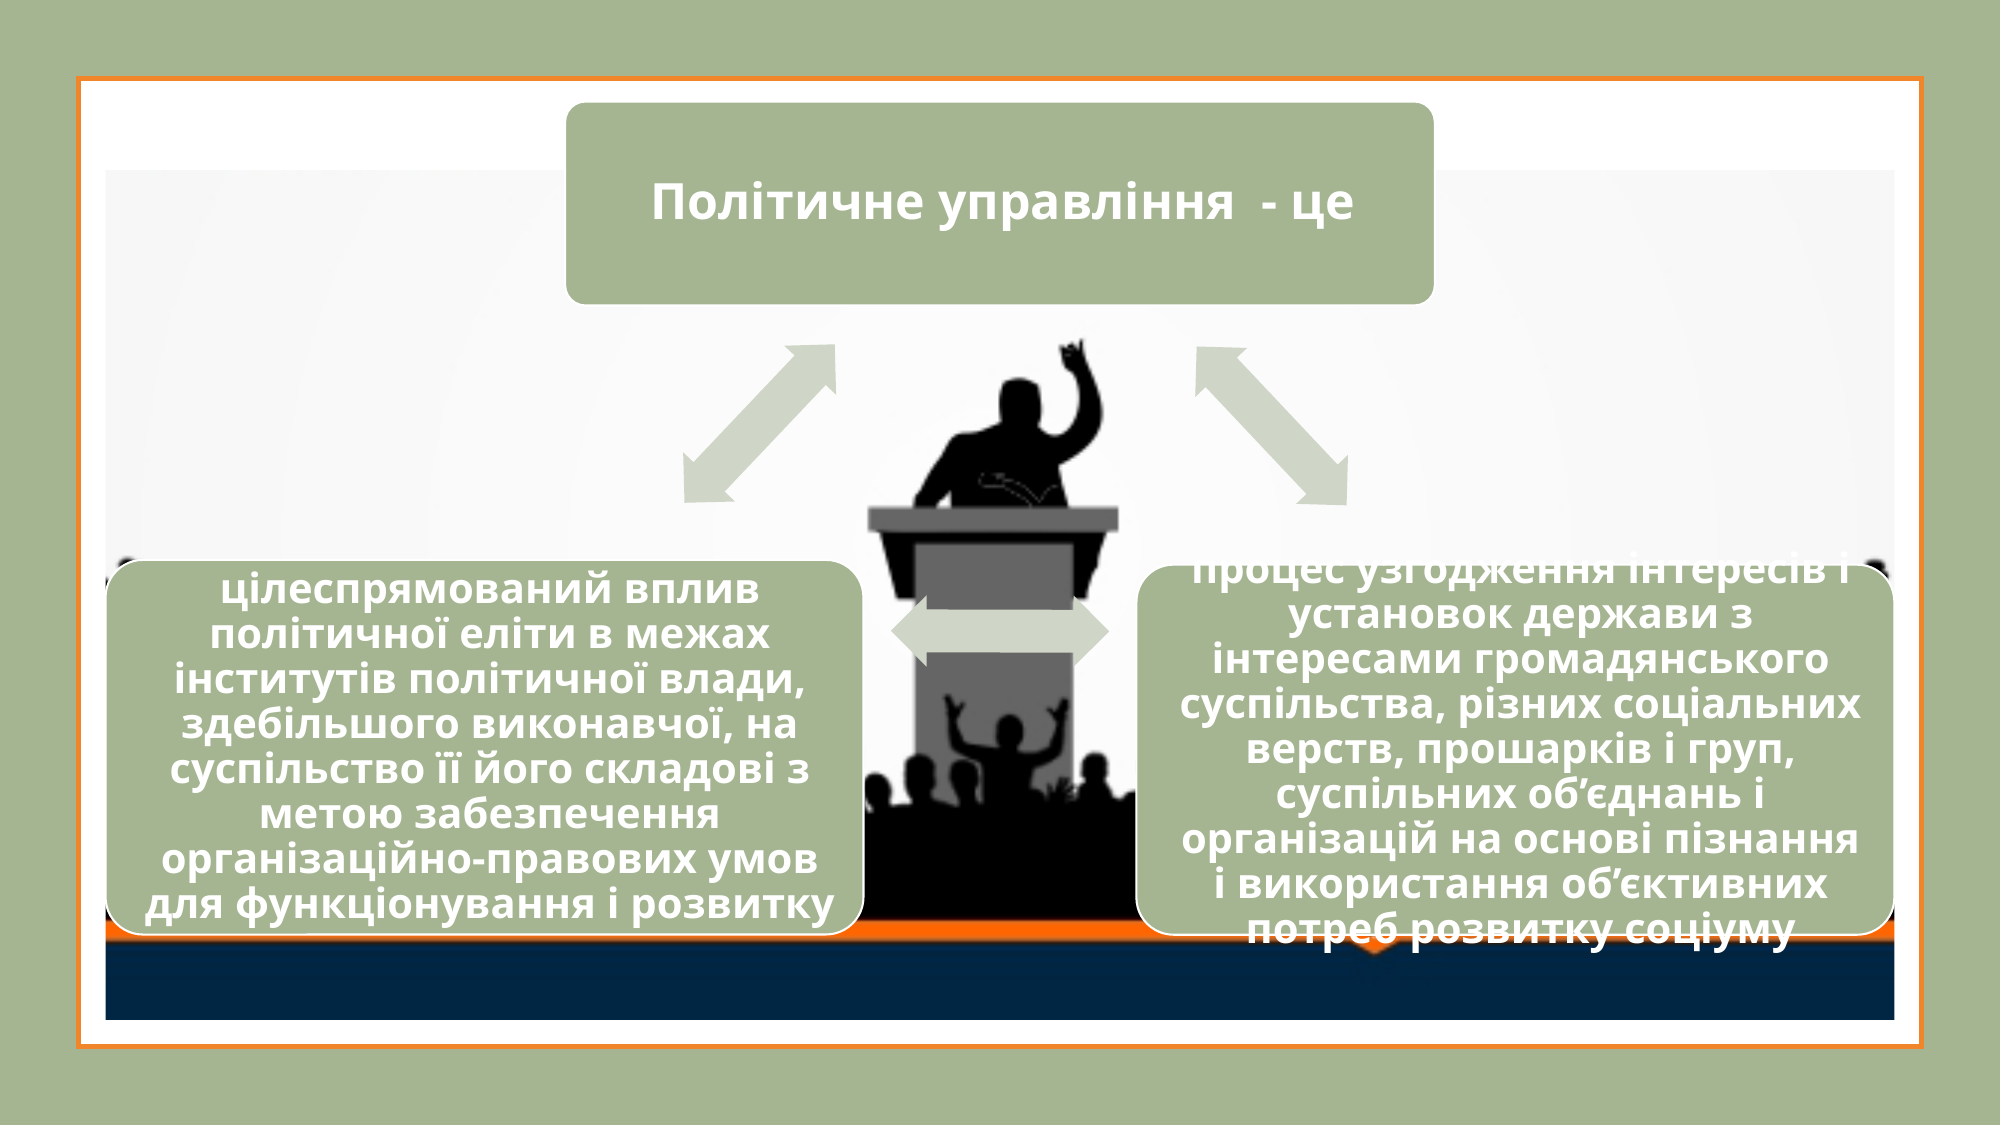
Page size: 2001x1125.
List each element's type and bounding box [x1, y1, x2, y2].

picture [105, 933, 1895, 1020]
text_box [105, 143, 1895, 933]
text_box [0, 0, 2000, 1125]
text_box [77, 78, 1923, 1047]
